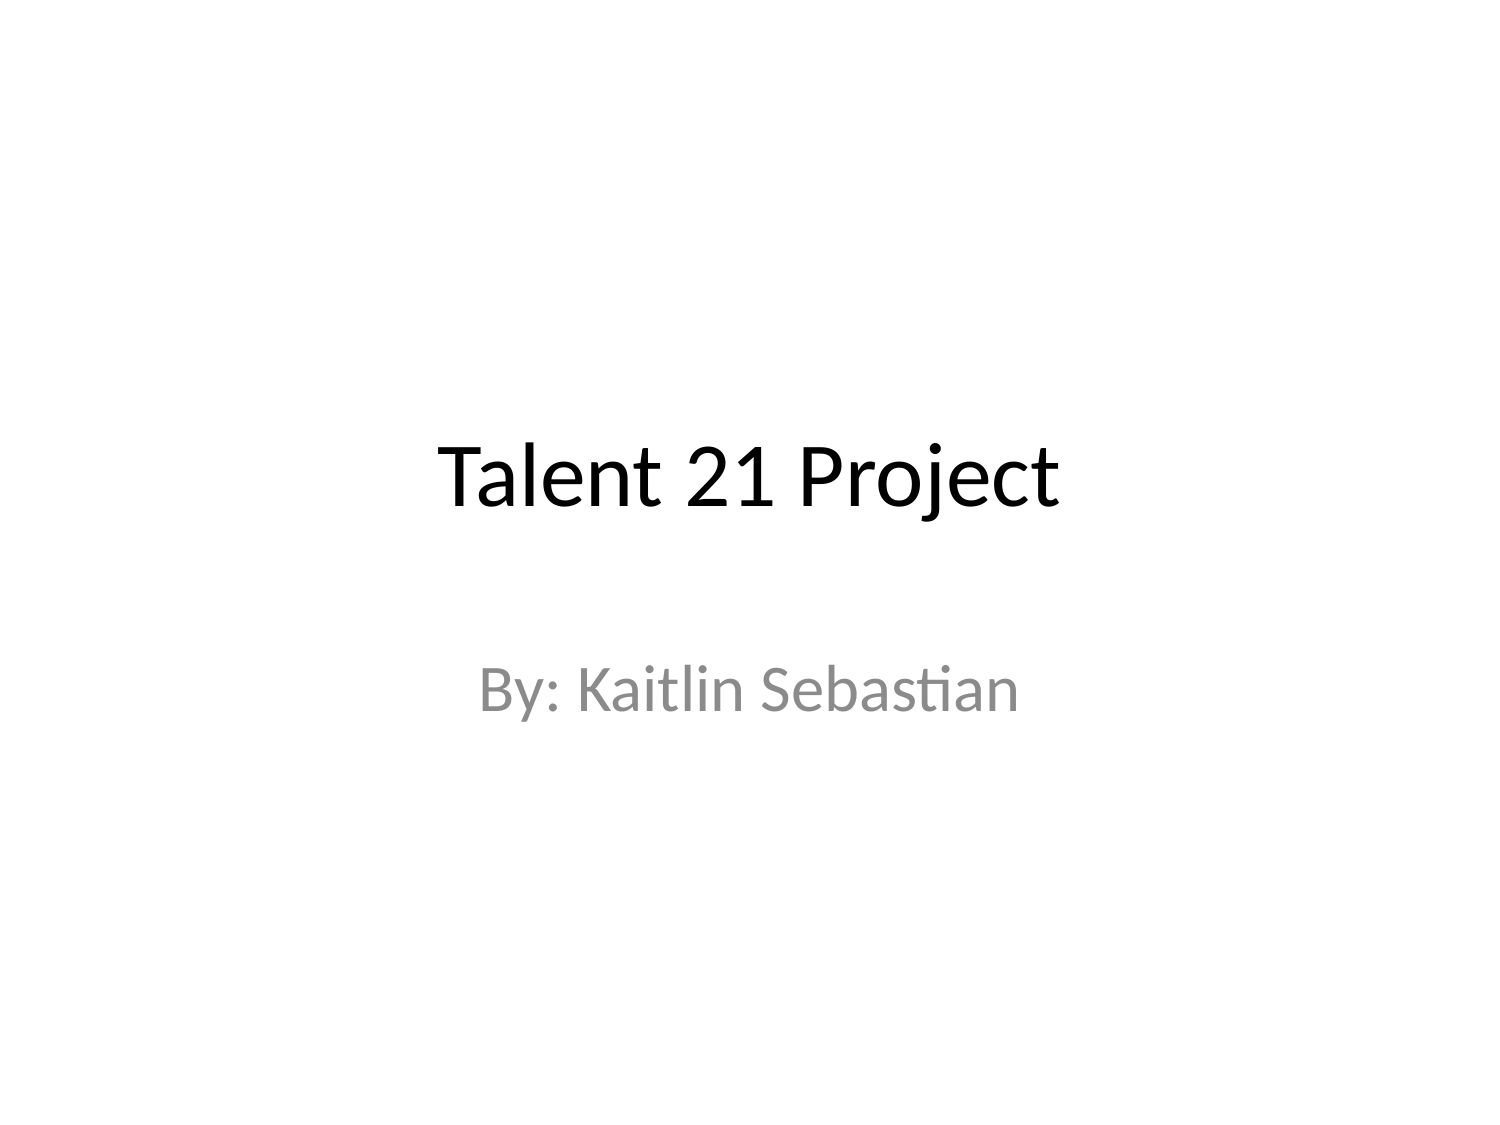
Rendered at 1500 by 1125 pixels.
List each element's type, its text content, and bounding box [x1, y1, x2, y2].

subtitle By: Kaitlin Sebastian [225, 637, 1275, 925]
title Talent 21 Project [112, 349, 1388, 591]
